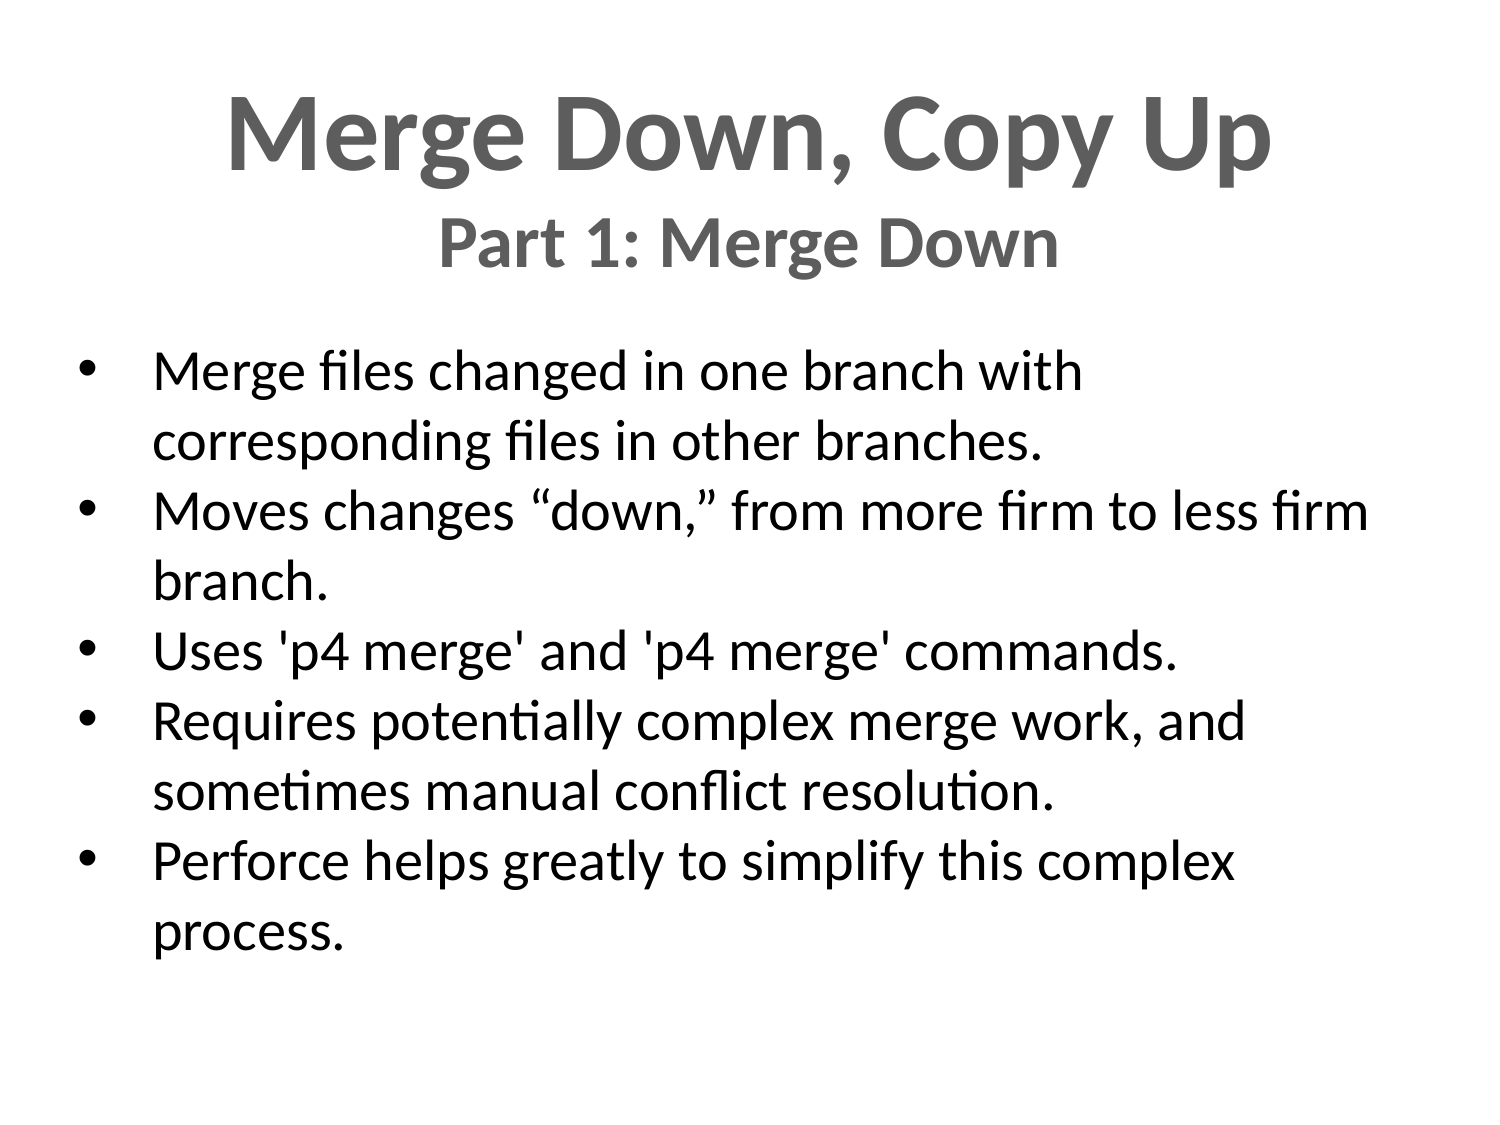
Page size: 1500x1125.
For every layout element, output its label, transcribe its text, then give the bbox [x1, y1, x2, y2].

text_box Merge Down, Copy Up Part 1: Merge Down [0, 49, 1500, 290]
text_box Merge files changed in one branch with corresponding files in other branches. Moves changes “down,” from more firm to less firm branch. Uses 'p4 merge' and 'p4 merge' commands. Requires potentially complex merge work, and sometimes manual conflict resolution. Perforce helps greatly to simplify this complex process. [62, 324, 1438, 970]
